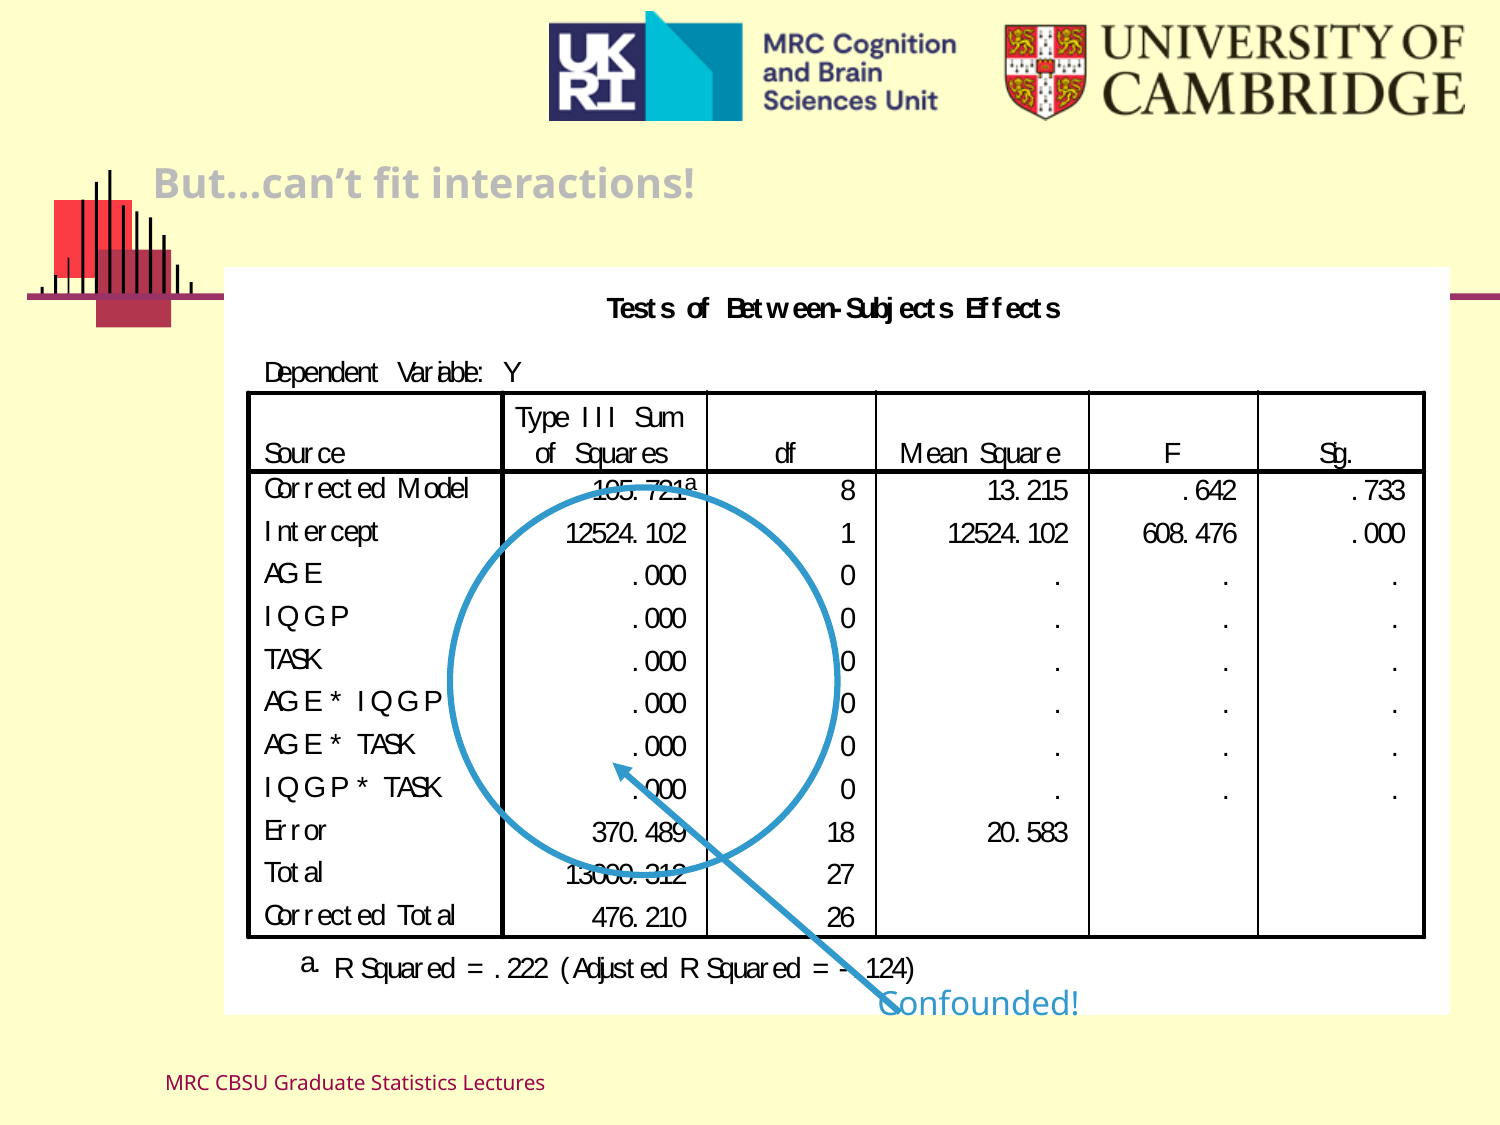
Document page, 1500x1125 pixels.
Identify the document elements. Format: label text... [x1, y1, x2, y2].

title But…can’t fit interactions! [137, 137, 988, 233]
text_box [223, 266, 1500, 1043]
picture [549, 11, 1465, 121]
footer MRC CBSU Graduate Statistics Lectures [149, 1062, 988, 1101]
